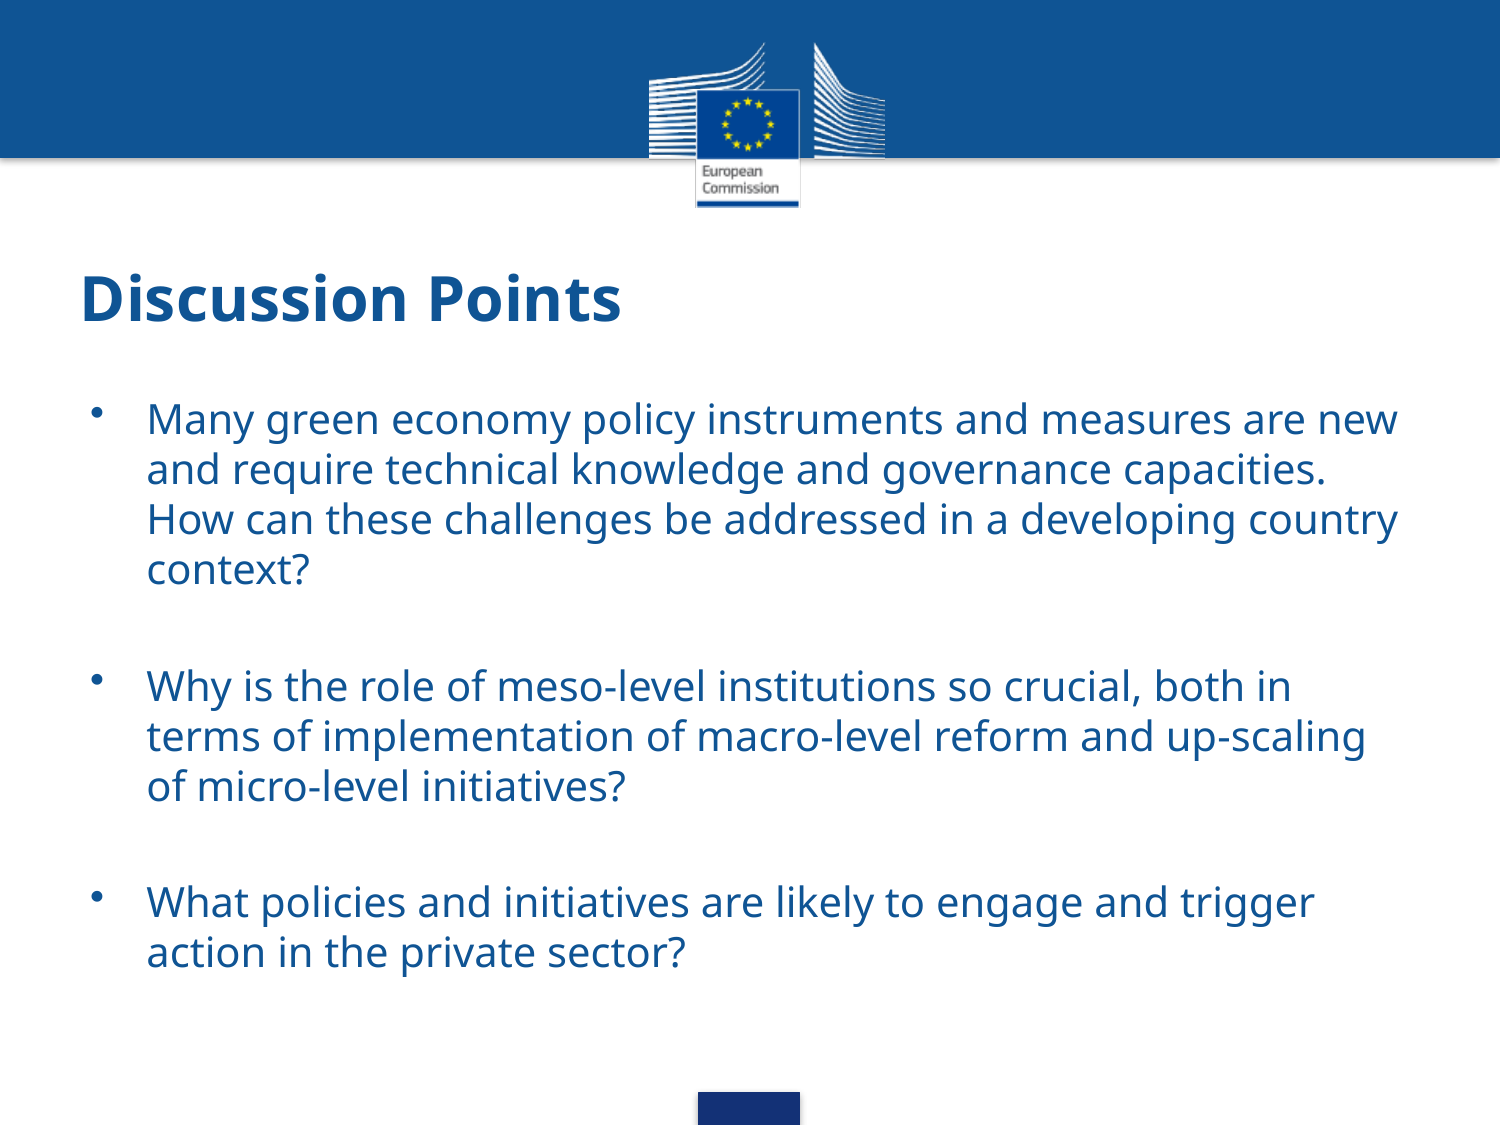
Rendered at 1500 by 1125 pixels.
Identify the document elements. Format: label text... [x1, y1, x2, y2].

picture [649, 42, 885, 208]
title Discussion Points [64, 219, 1415, 374]
list Many green economy policy instruments and measures are new and require technical knowledge and governance capacities. How can these challenges be addressed in a developing country context? Why is the role of meso-level institutions so crucial, both in terms of implementation of macro-level reform and up-scaling of micro-level initiatives? What policies and initiatives are likely to engage and trigger action in the private sector? [75, 385, 1425, 965]
